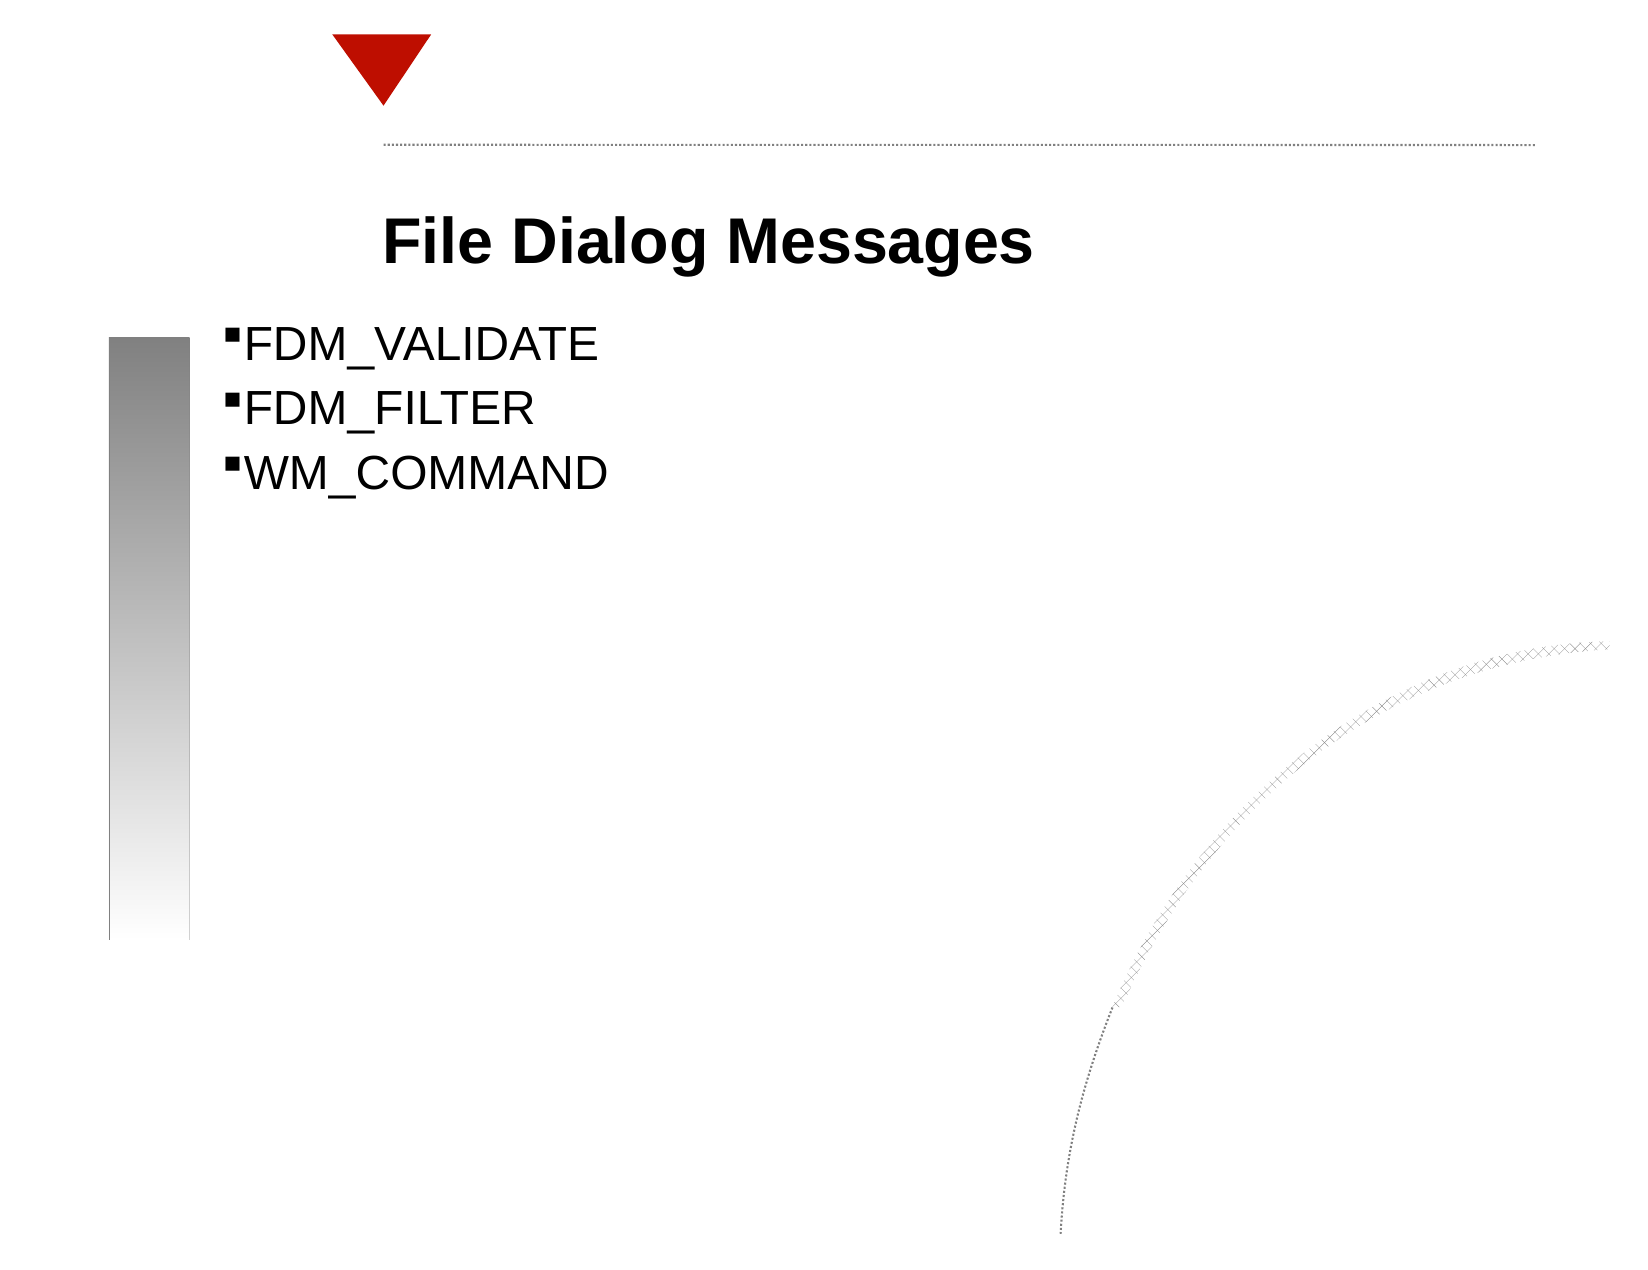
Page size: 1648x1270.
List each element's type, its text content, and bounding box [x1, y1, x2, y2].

text_box File Dialog Messages [382, 199, 1539, 277]
text_box FDM_VALIDATE FDM_FILTER WM_COMMAND [221, 312, 1532, 500]
